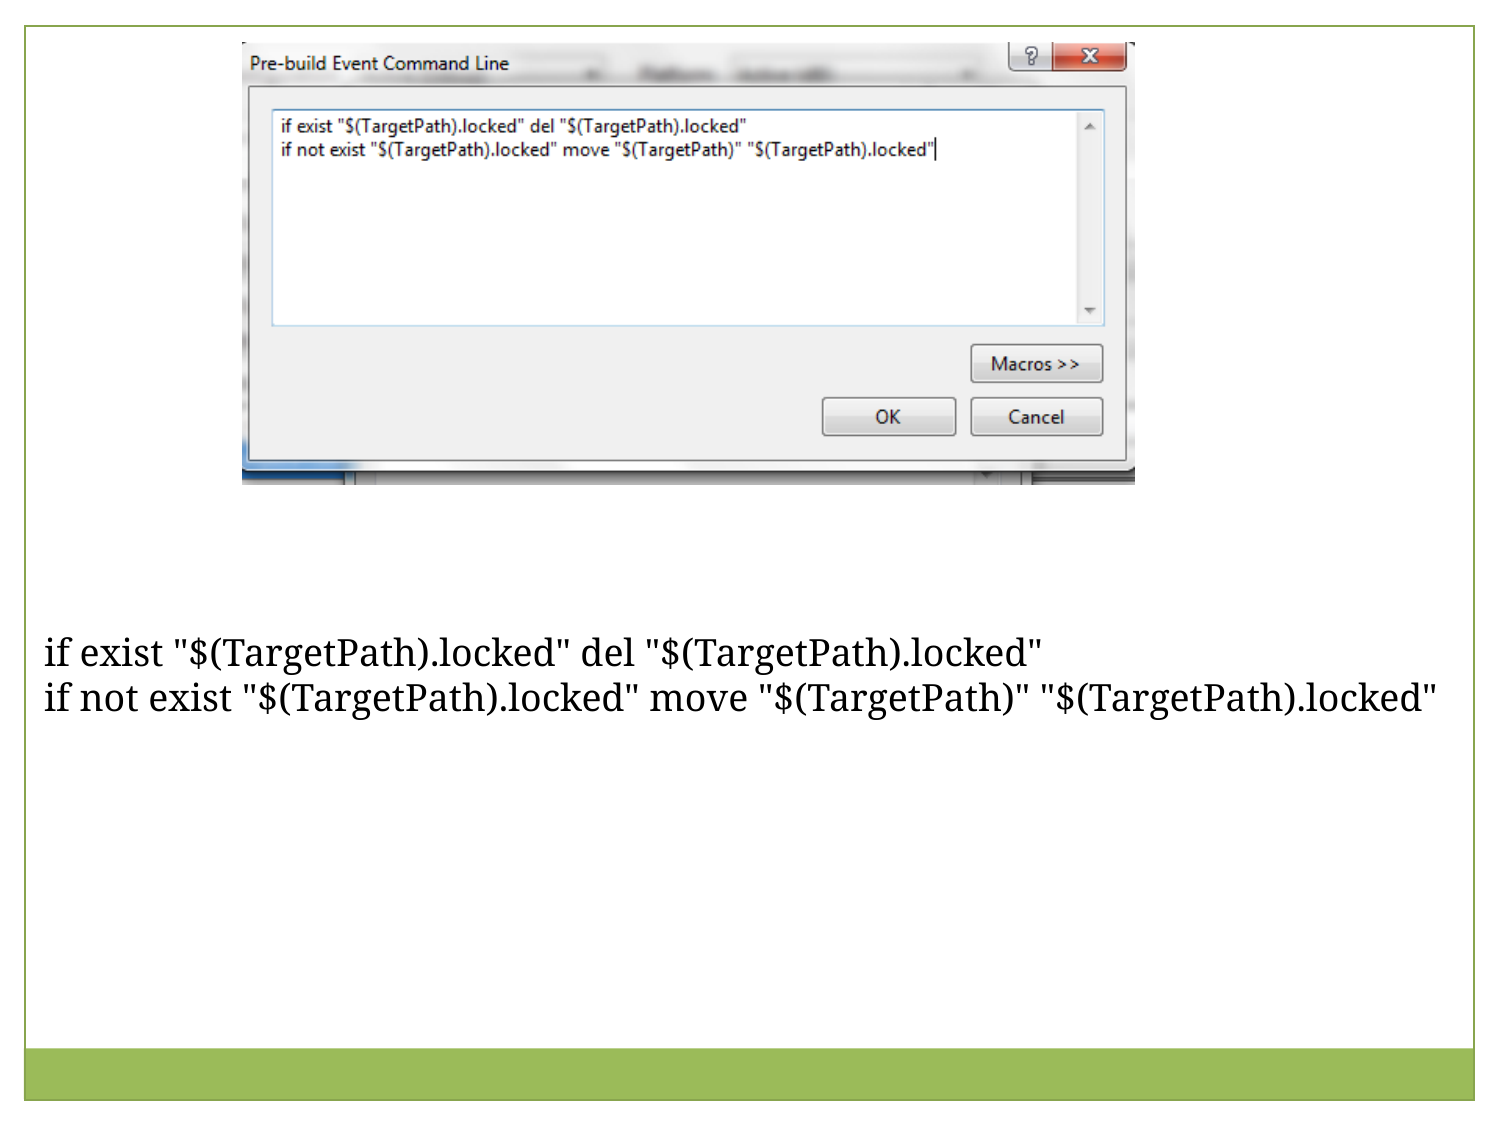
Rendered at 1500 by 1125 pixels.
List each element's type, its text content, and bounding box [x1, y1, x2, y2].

text_box if exist "$(TargetPath).locked" del "$(TargetPath).locked" if not exist "$(TargetPath).locked" move "$(TargetPath)" "$(TargetPath).locked" [29, 621, 1471, 727]
picture [241, 42, 1135, 486]
